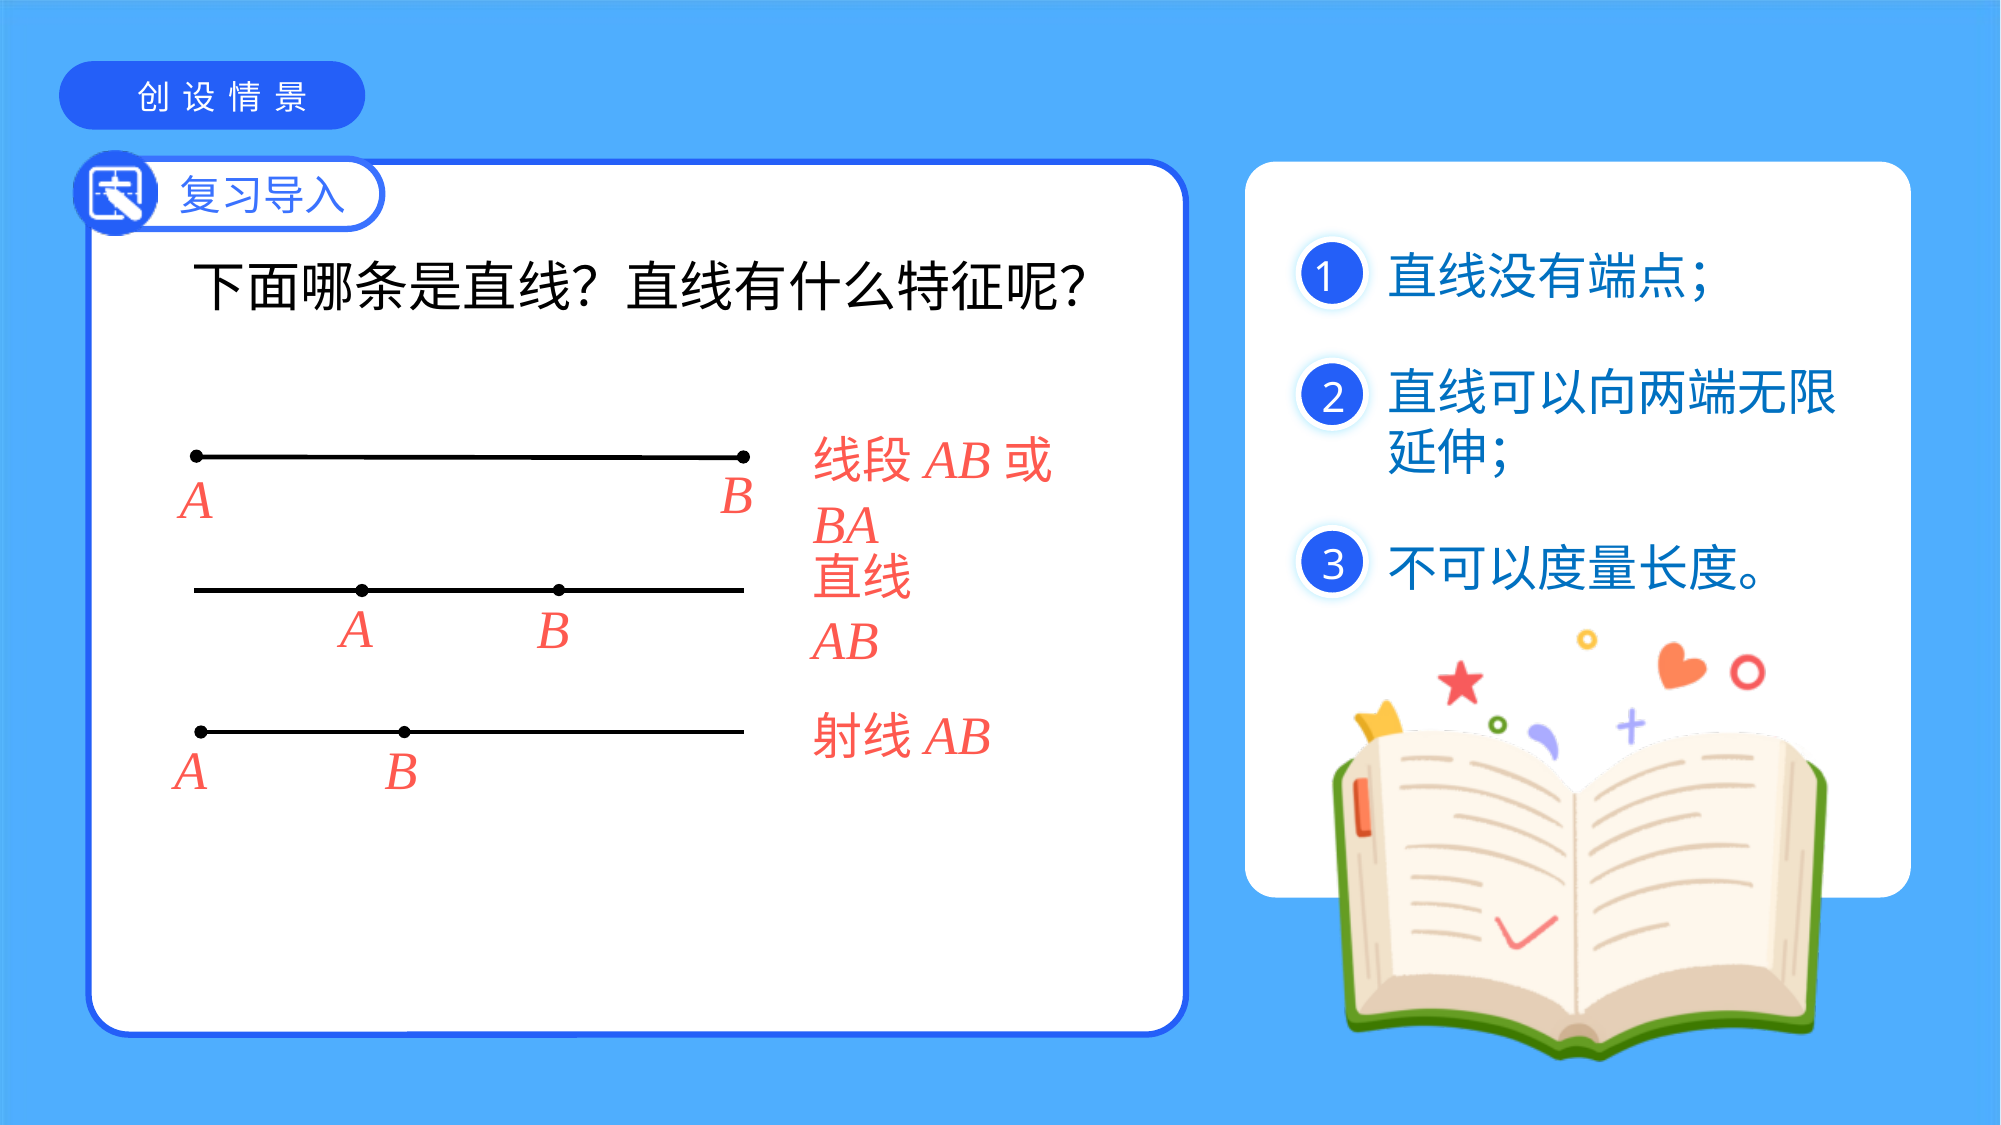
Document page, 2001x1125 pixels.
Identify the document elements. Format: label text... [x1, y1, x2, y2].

text_box A [325, 591, 388, 666]
picture [0, 0, 2001, 1125]
text_box B [521, 591, 585, 667]
text_box A [159, 727, 223, 808]
text_box [87, 160, 1188, 1036]
text_box B [369, 727, 433, 731]
text_box 下面哪条是直线？直线有什么特征呢？ [177, 244, 1098, 325]
text_box B [705, 451, 769, 532]
text_box [191, 450, 202, 456]
text_box A [164, 456, 228, 537]
text_box A [325, 586, 388, 590]
text_box 直线AB [797, 562, 1002, 678]
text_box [1298, 527, 1778, 605]
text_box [1298, 352, 1862, 490]
text_box 射线AB [797, 692, 1016, 773]
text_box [72, 150, 383, 237]
text_box B [369, 733, 433, 808]
text_box [1243, 160, 1912, 875]
text_box 线段AB或BA [797, 417, 1114, 562]
text_box B [521, 586, 585, 590]
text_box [1298, 237, 1735, 313]
